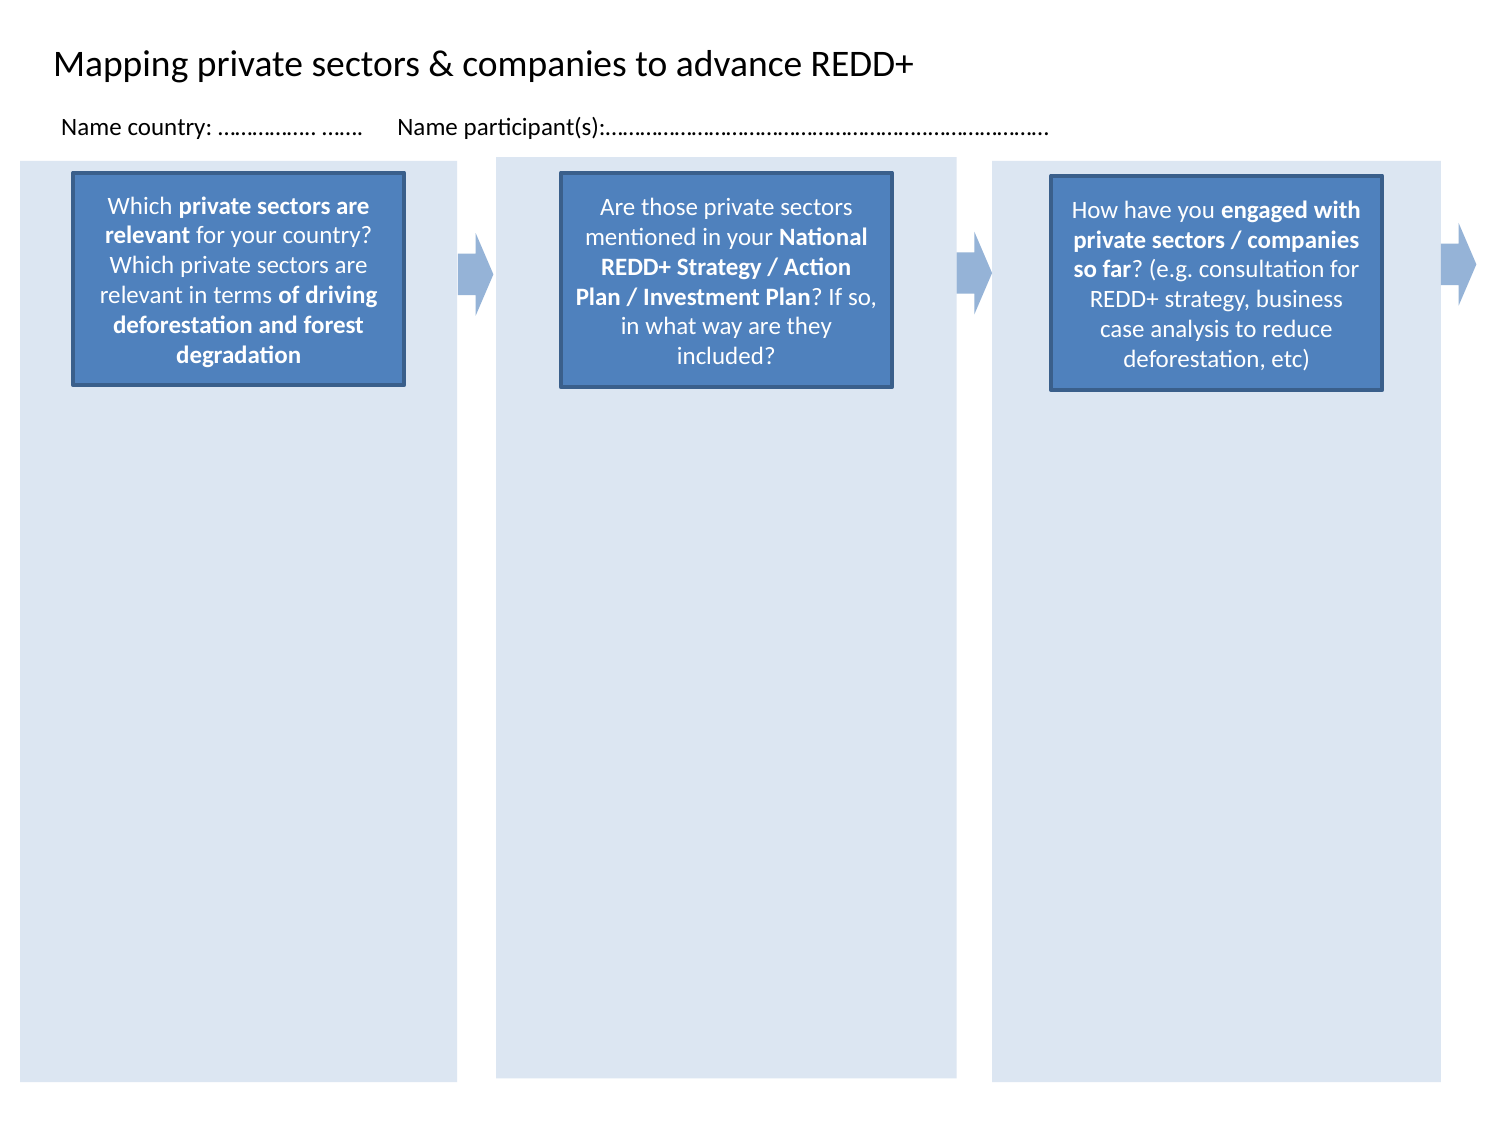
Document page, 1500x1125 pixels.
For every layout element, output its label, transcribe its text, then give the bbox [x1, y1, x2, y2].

text_box [494, 155, 959, 1081]
text_box [455, 230, 496, 318]
text_box Are those private sectors mentioned in your National REDD+ Strategy / Action Plan / Investment Plan? If so, in what way are they included? [559, 171, 894, 389]
text_box Which private sectors are relevant for your country? Which private sectors are relevant in terms of driving deforestation and forest degradation [71, 171, 406, 387]
text_box How have you engaged with private sectors / companies so far? (e.g. consultation for REDD+ strategy, business case analysis to reduce deforestation, etc) [1049, 174, 1384, 392]
text_box Name country: …………….. ……. Name participant(s):………………………………………………..………………… [46, 103, 1459, 148]
text_box Mapping private sectors & companies to advance REDD+ [38, 31, 930, 92]
text_box [18, 159, 459, 1084]
text_box [1438, 220, 1479, 308]
text_box [990, 159, 1443, 1084]
text_box [954, 229, 994, 317]
